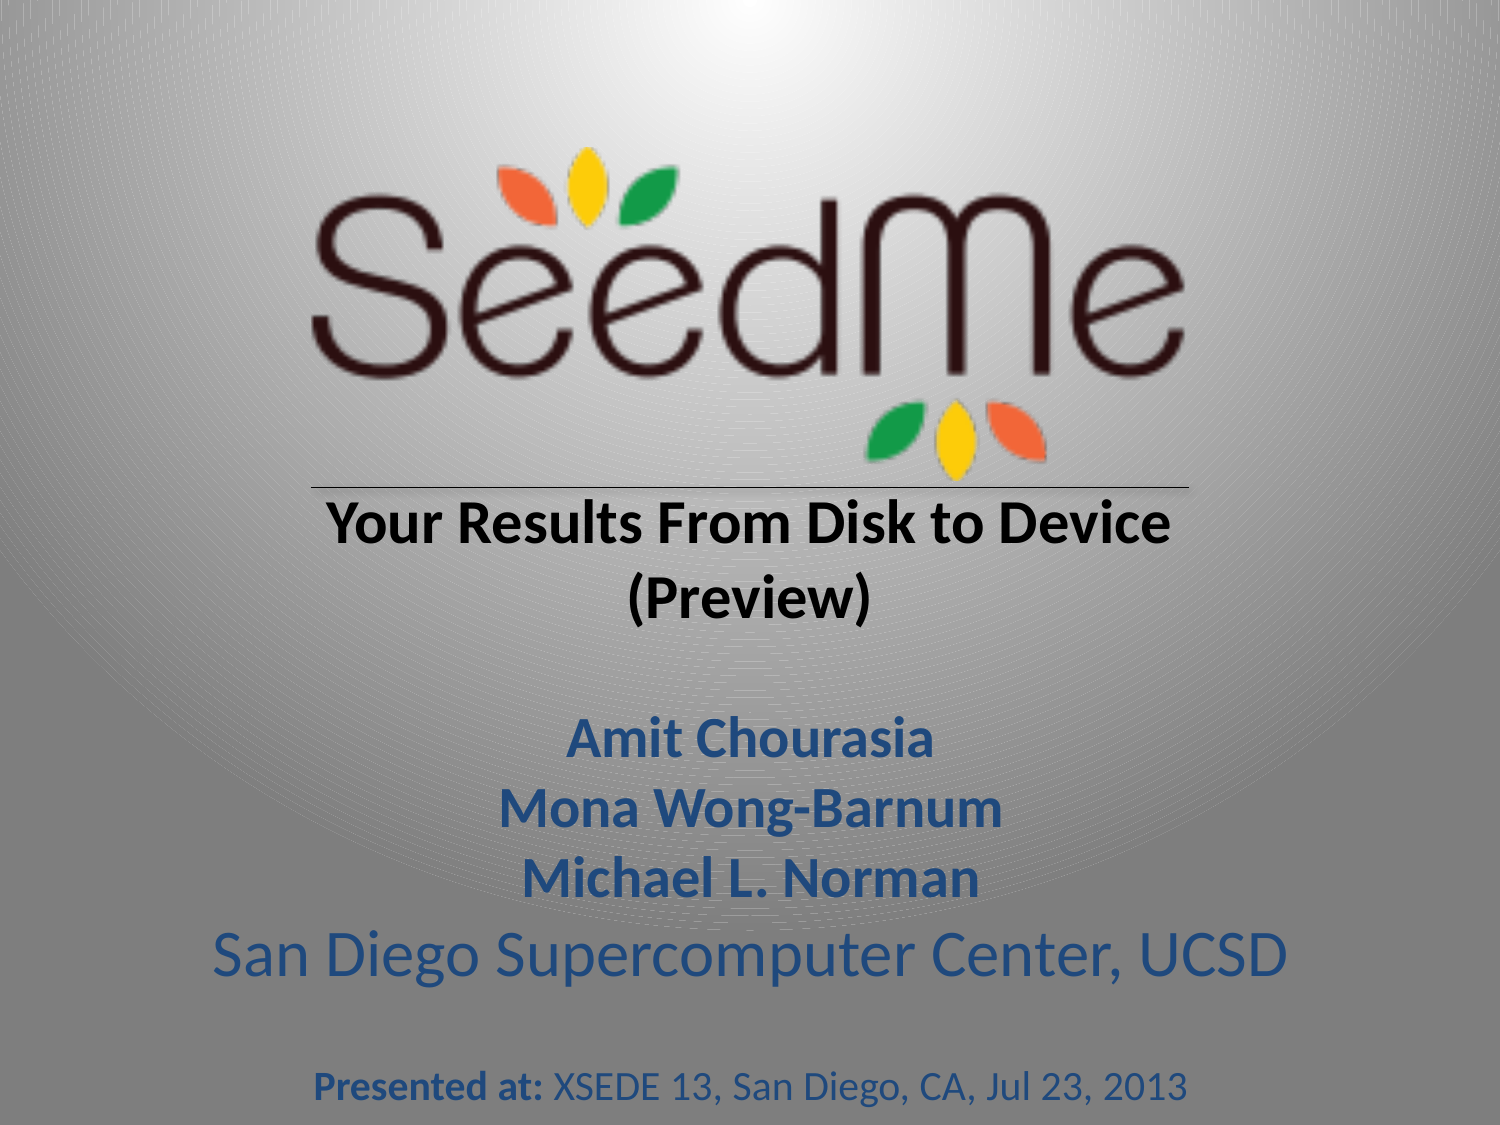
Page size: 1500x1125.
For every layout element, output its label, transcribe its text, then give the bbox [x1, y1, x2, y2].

text_box Amit Chourasia Mona Wong-Barnum Michael L. Norman San Diego Supercomputer Center, UCSD Presented at: XSEDE 13, San Diego, CA, Jul 23, 2013 [35, 767, 1467, 1041]
title Your Results From Disk to Device (Preview) [266, 455, 1234, 657]
picture [310, 147, 1190, 481]
